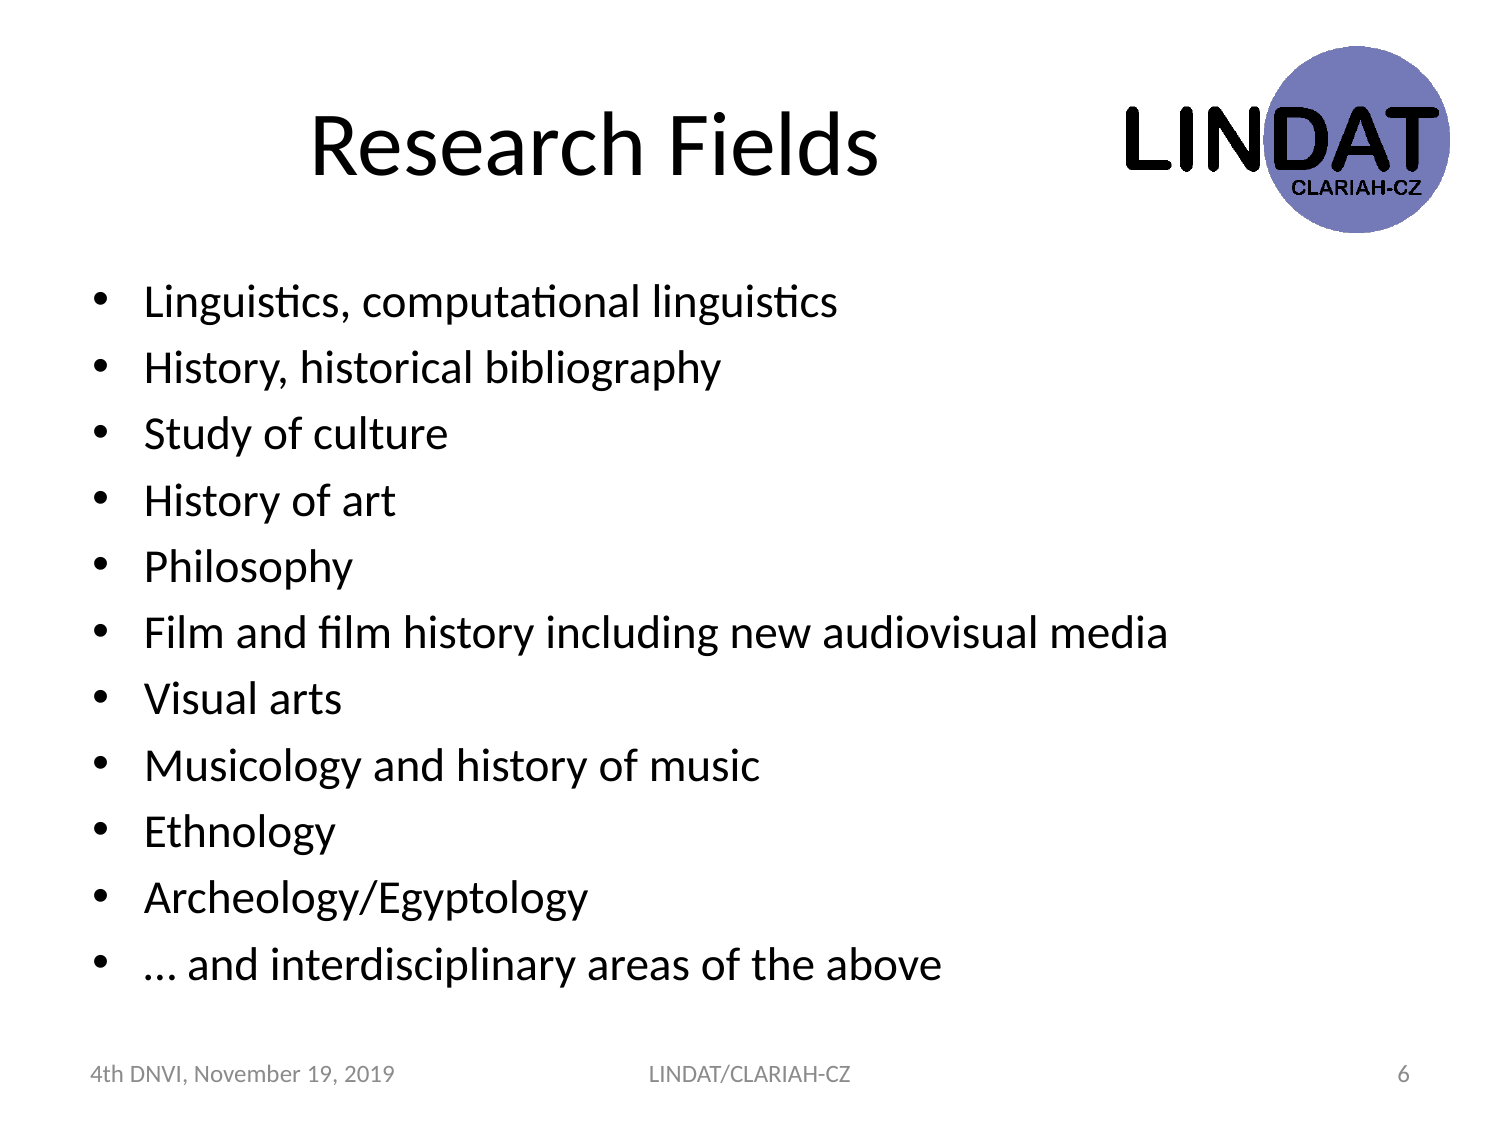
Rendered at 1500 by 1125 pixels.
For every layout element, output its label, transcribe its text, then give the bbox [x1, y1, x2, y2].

slide_number 6 [1074, 1042, 1425, 1103]
title Research Fields [75, 45, 1117, 233]
footer LINDAT/CLARIAH-CZ [512, 1042, 988, 1103]
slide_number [75, 1042, 425, 1103]
picture [1126, 46, 1450, 233]
list Linguistics, computational linguistics History, historical bibliography Study of culture History of art Philosophy Film and film history including new audiovisual media Visual arts Musicology and history of music Ethnology Archeology/Egyptology … and interdisciplinary areas of the above [77, 262, 1428, 1005]
